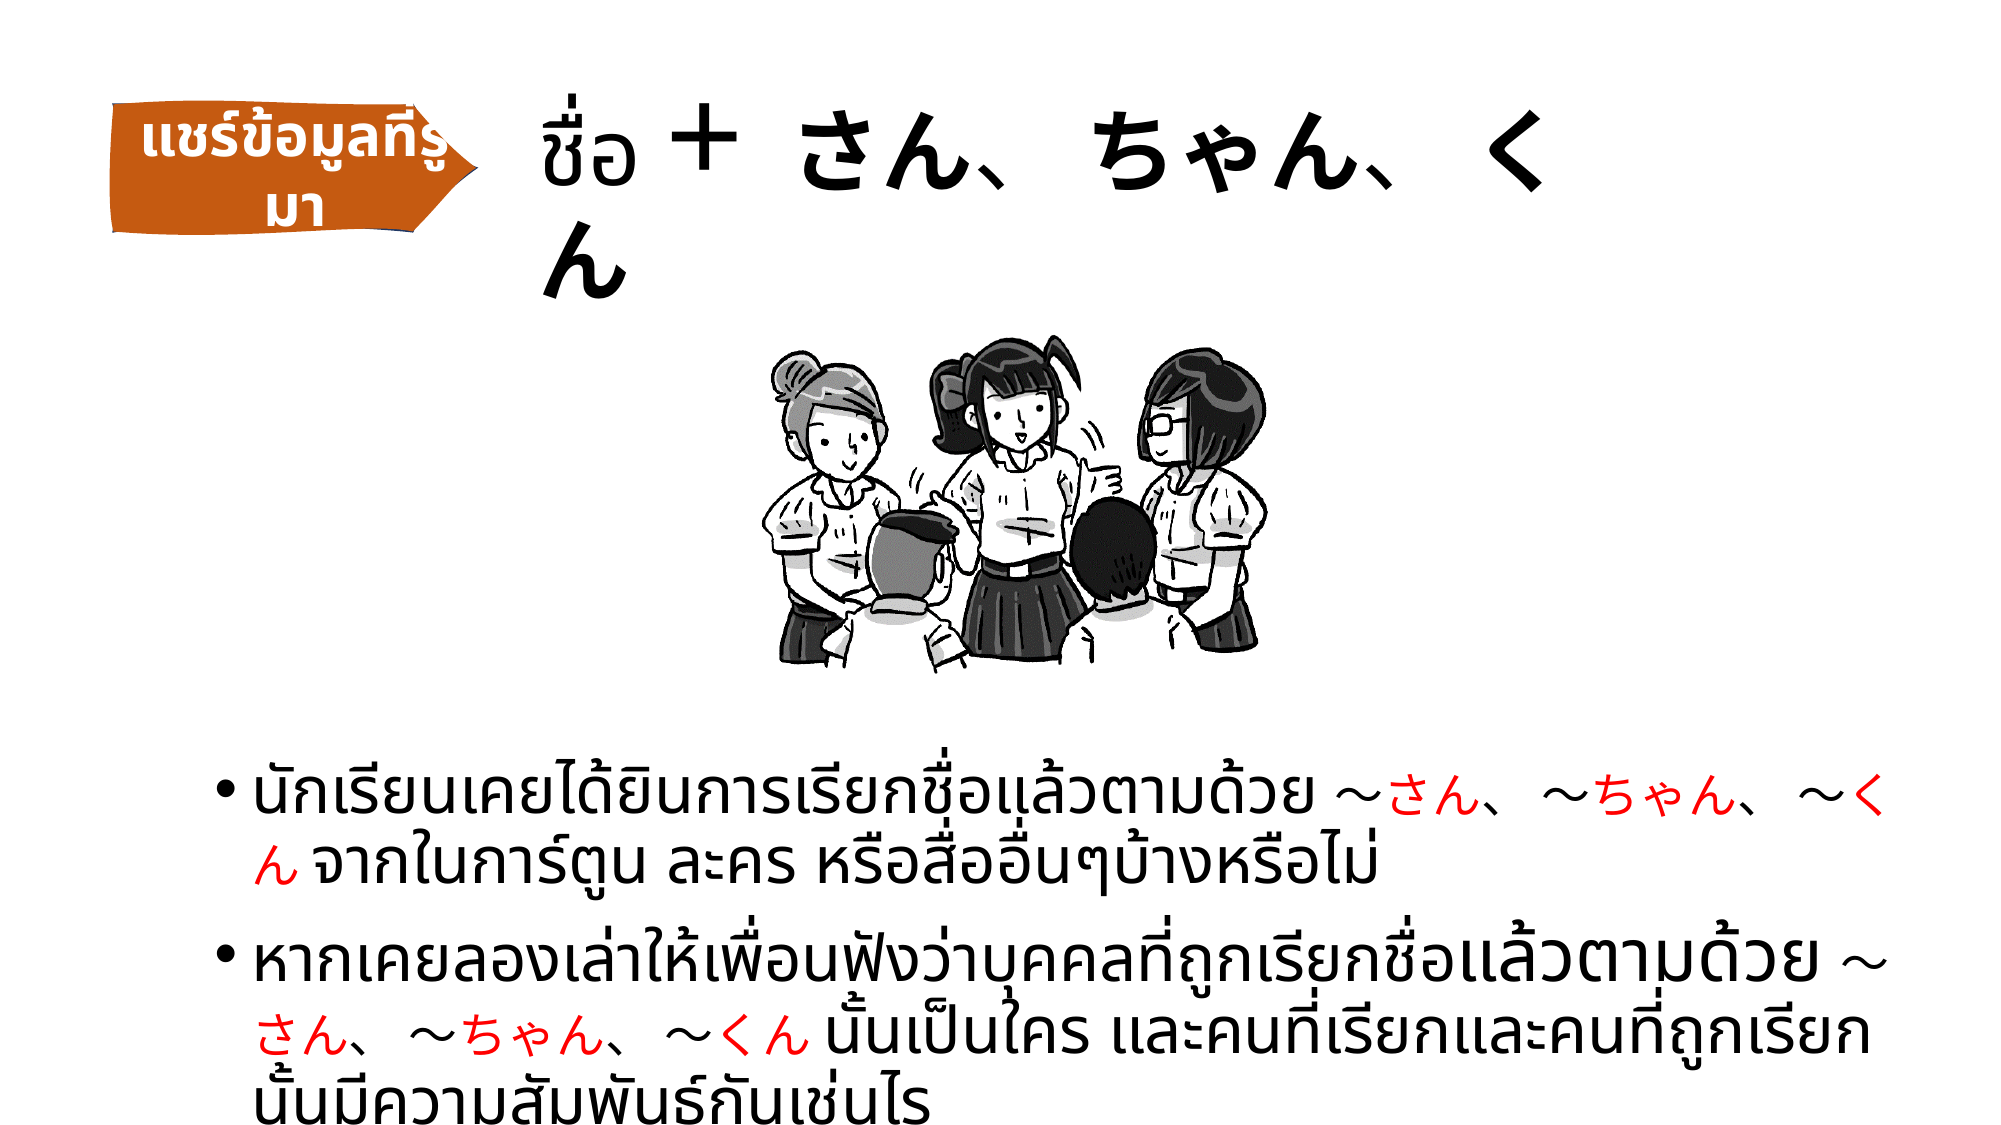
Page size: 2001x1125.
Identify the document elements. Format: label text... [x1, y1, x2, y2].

picture [747, 315, 1285, 684]
list นักเรียนเคยได้ยินการเรียกชื่อแล้วตามด้วย～さん、 ～ちゃん、 ～くんจากในการ์ตูน ละคร หรือสื่ออื่นๆบ้างหรือไม่ หากเคยลองเล่าให้เพื่อนฟังว่าบุคคลที่ถูกเรียกชื่อแล้วตามด้วย～さん、 ～ちゃん、 ～くんนั้นเป็นใคร และคนที่เรียกและคนที่ถูกเรียกนั้นมีความสัมพันธ์กันเช่นไร [199, 749, 1925, 1125]
text_box แชร์ข้อมูลที่รู้มา [109, 100, 479, 235]
title ชื่อ + さん、 ちゃん、 くん [523, 82, 1667, 300]
